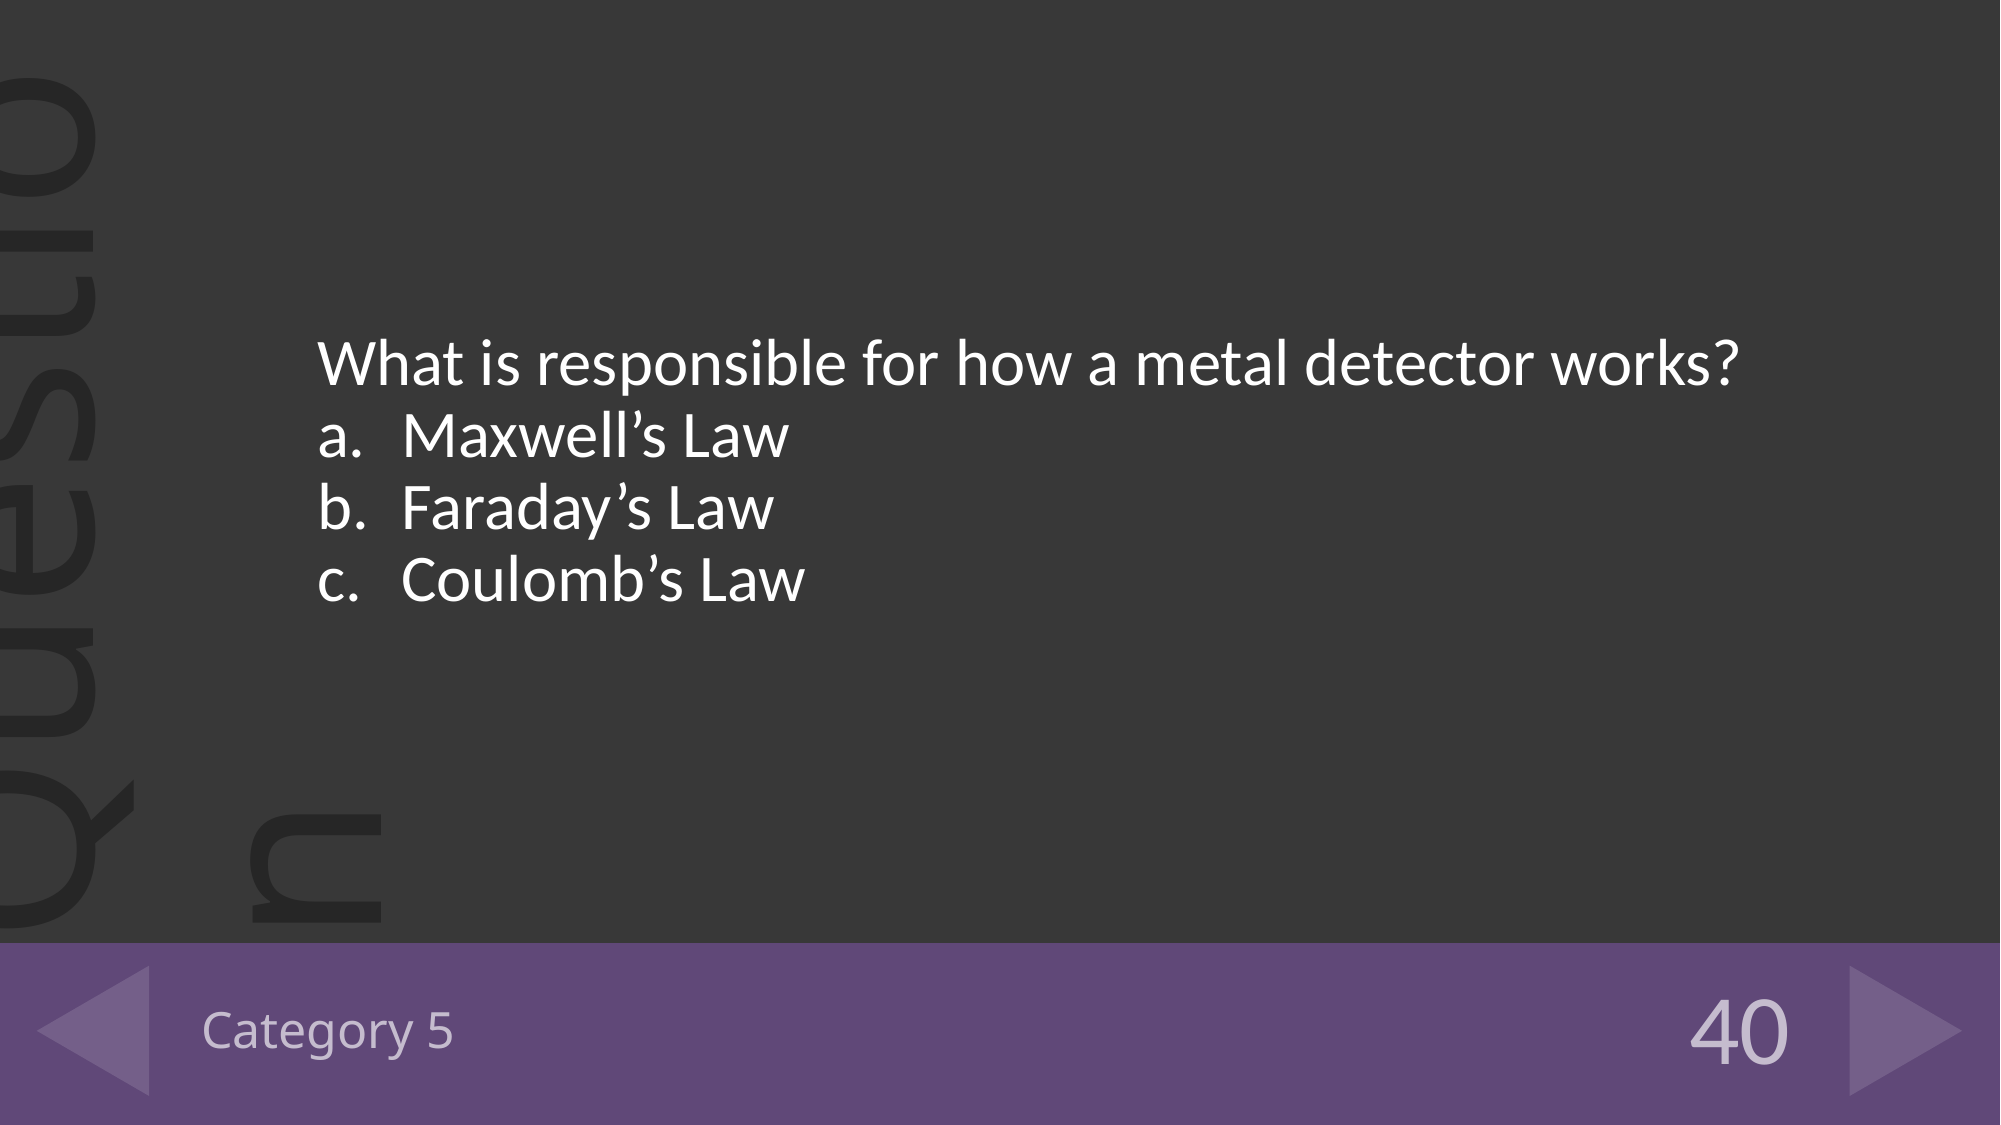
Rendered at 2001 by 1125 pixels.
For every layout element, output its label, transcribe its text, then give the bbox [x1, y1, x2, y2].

title Category 5 [185, 967, 1494, 1097]
list 40 [1494, 967, 1806, 1097]
list What is responsible for how a metal detector works? Maxwell’s Law Faraday’s Law Coulomb’s Law [302, 307, 1760, 636]
